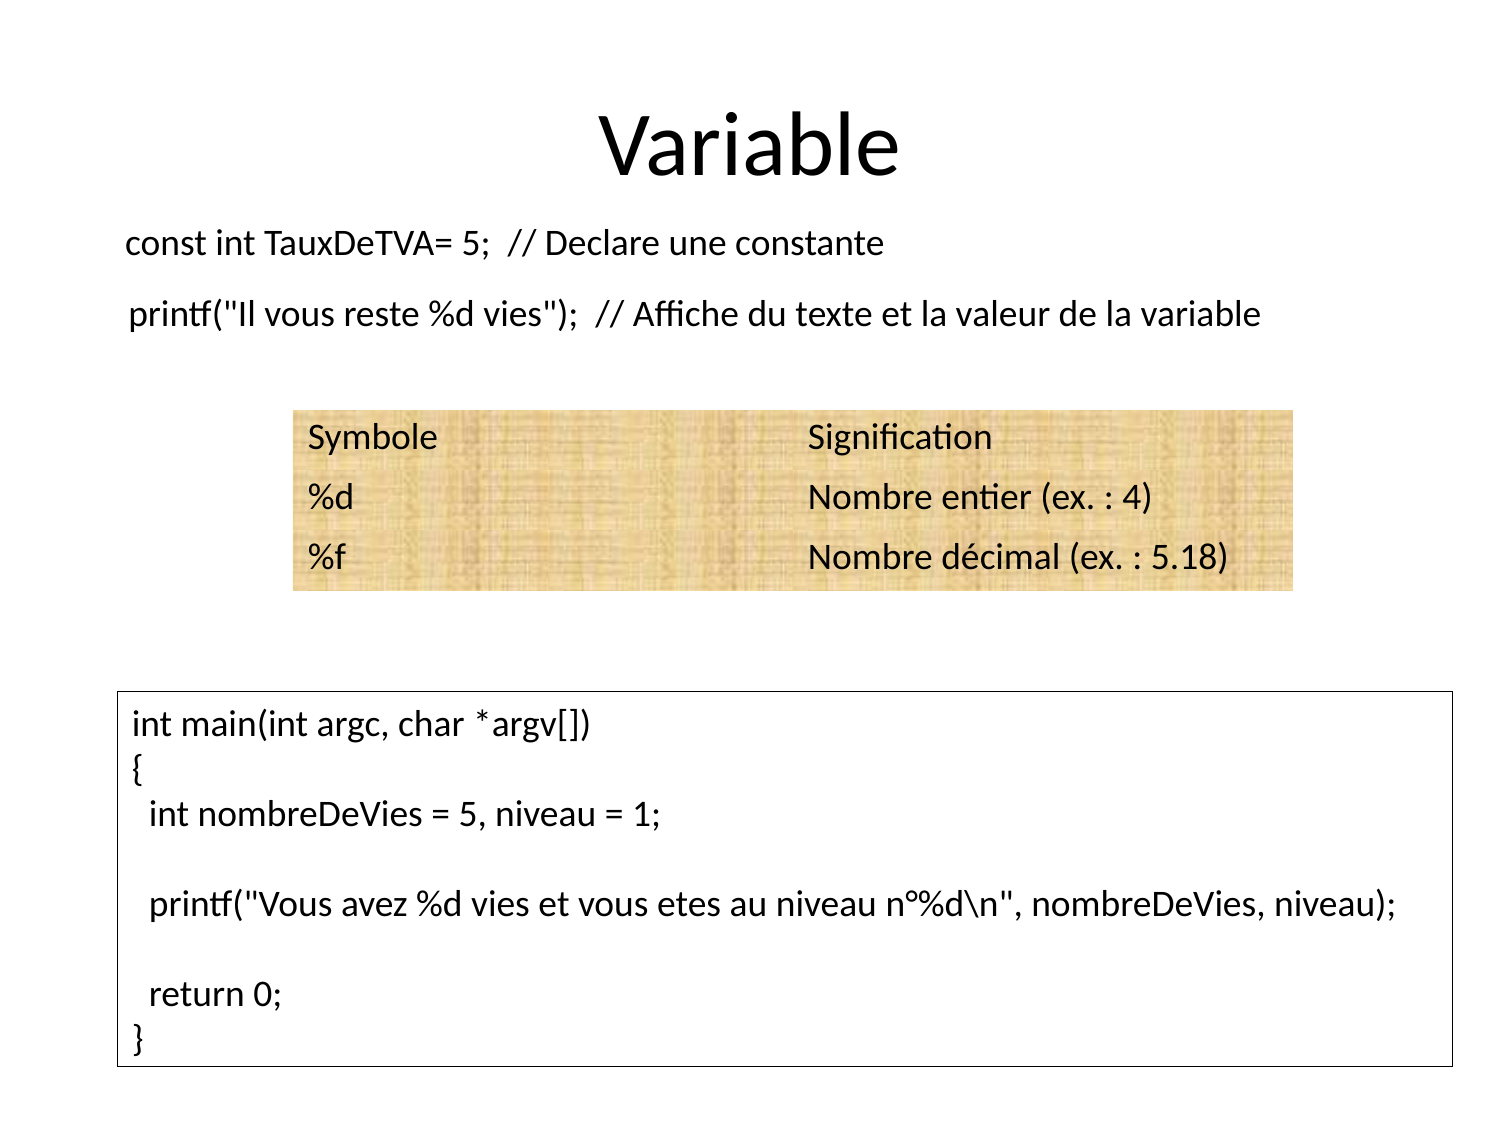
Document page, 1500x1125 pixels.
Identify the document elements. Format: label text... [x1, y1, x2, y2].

table_cell Nombre entier (ex. : 4) [793, 470, 1293, 530]
text_box int main(int argc, char *argv[]) { int nombreDeVies = 5, niveau = 1; printf("Vous avez %d vies et vous etes au niveau n°%d\n", nombreDeVies, niveau); return 0; } [117, 691, 1453, 1067]
table_cell %f [293, 530, 793, 590]
text_box printf("Il vous reste %d vies"); // Affiche du texte et la valeur de la variable [113, 281, 1278, 341]
table_header Symbole [293, 410, 793, 470]
title Variable [75, 45, 1425, 233]
table_header Signification [793, 410, 1293, 470]
table_cell Nombre décimal (ex. : 5.18) [793, 530, 1293, 590]
text_box const int TauxDeTVA= 5; // Declare une constante [110, 210, 901, 271]
table_cell %d [293, 470, 793, 530]
